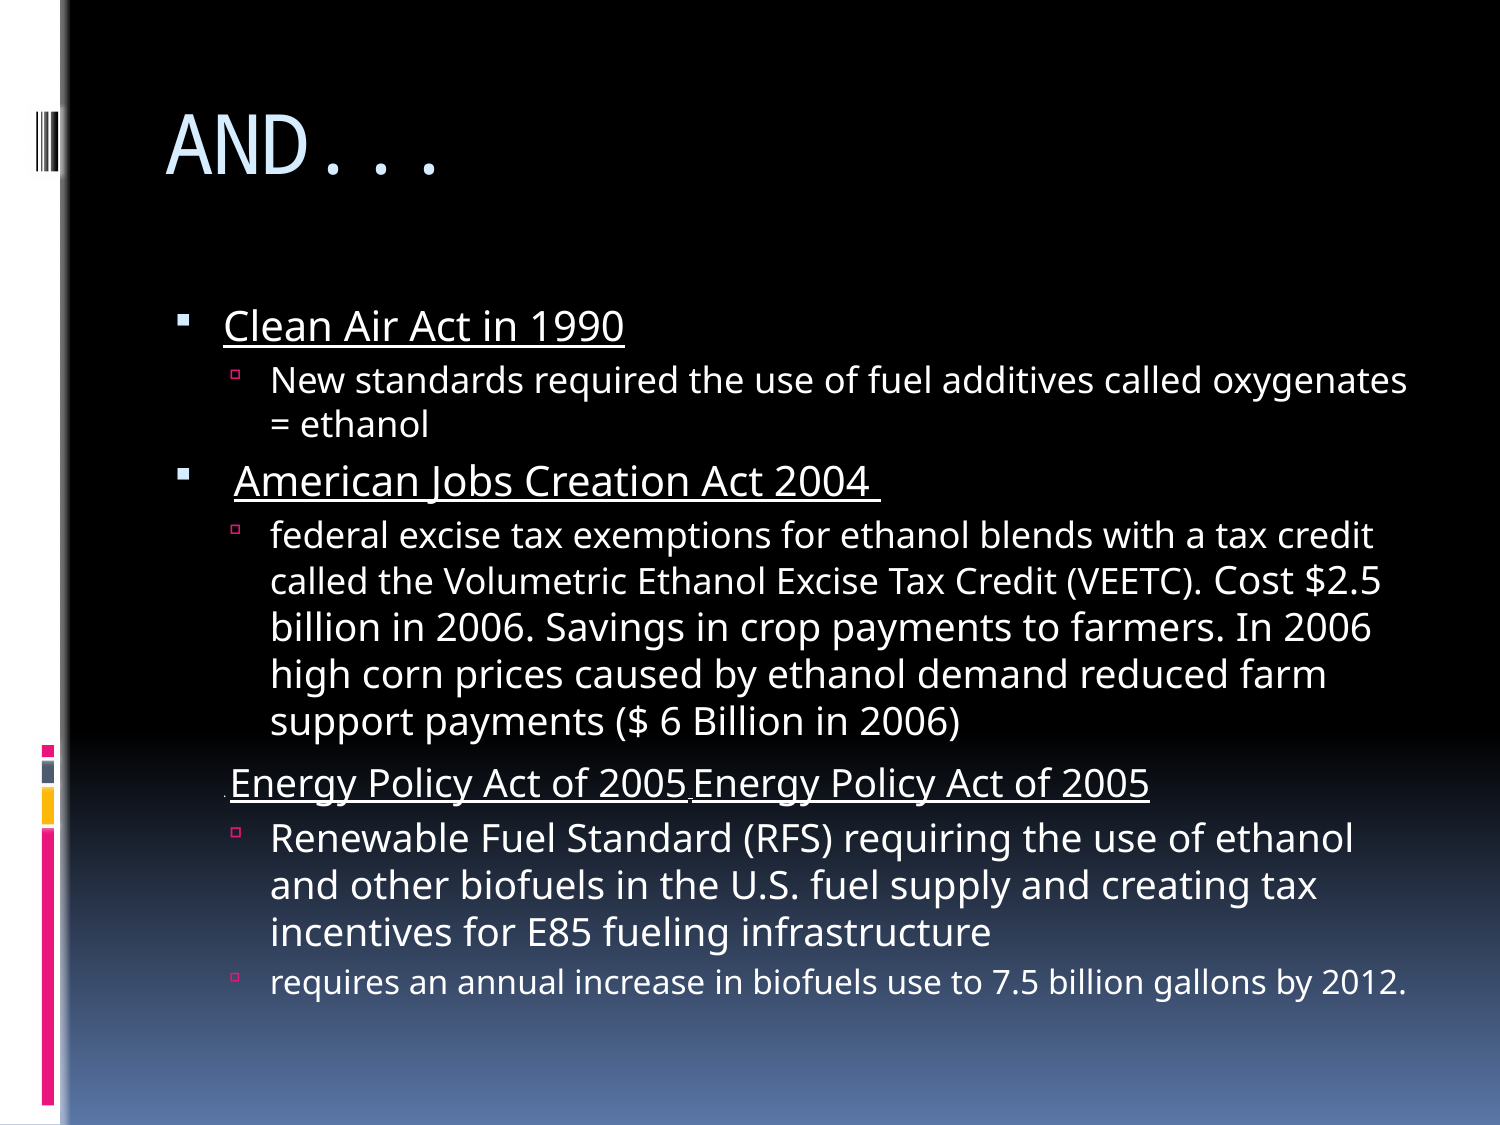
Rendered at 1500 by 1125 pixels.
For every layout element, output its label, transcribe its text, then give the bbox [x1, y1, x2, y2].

title AND... [150, 83, 1425, 234]
list Clean Air Act in 1990 New standards required the use of fuel additives called oxygenates = ethanol American Jobs Creation Act 2004 federal excise tax exemptions for ethanol blends with a tax credit called the Volumetric Ethanol Excise Tax Credit (VEETC). Cost $2.5 billion in 2006. Savings in crop payments to farmers. In 2006 high corn prices caused by ethanol demand reduced farm support payments ($ 6 Billion in 2006) . Energy Policy Act of 2005 Energy Policy Act of 2005 Renewable Fuel Standard (RFS) requiring the use of ethanol and other biofuels in the U.S. fuel supply and creating tax incentives for E85 fueling infrastructure requires an annual increase in biofuels use to 7.5 billion gallons by 2012. [150, 292, 1425, 1043]
